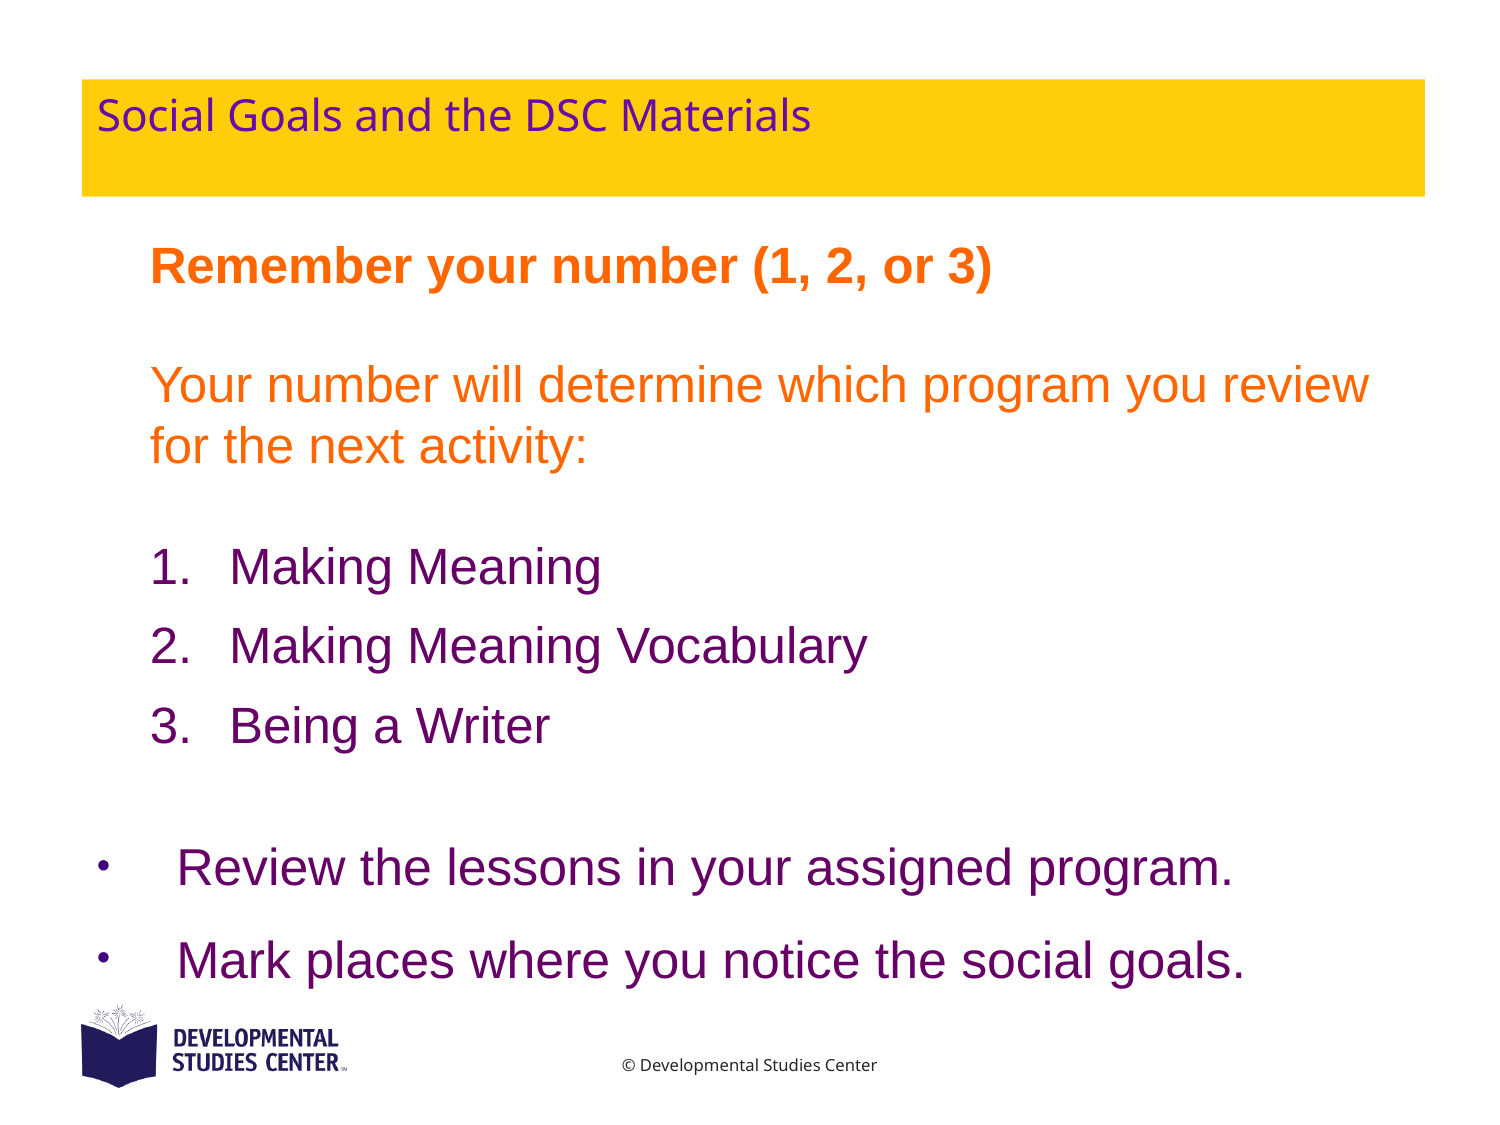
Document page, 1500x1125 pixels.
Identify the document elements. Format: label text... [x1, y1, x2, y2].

title Social Goals and the DSC Materials [81, 79, 1425, 197]
picture [81, 1005, 347, 1088]
list Remember your number (1, 2, or 3) Your number will determine which program you review for the next activity: Making Meaning Making Meaning Vocabulary Being a Writer Review the lessons in your assigned program. Mark places where you notice the social goals. [81, 224, 1425, 1005]
